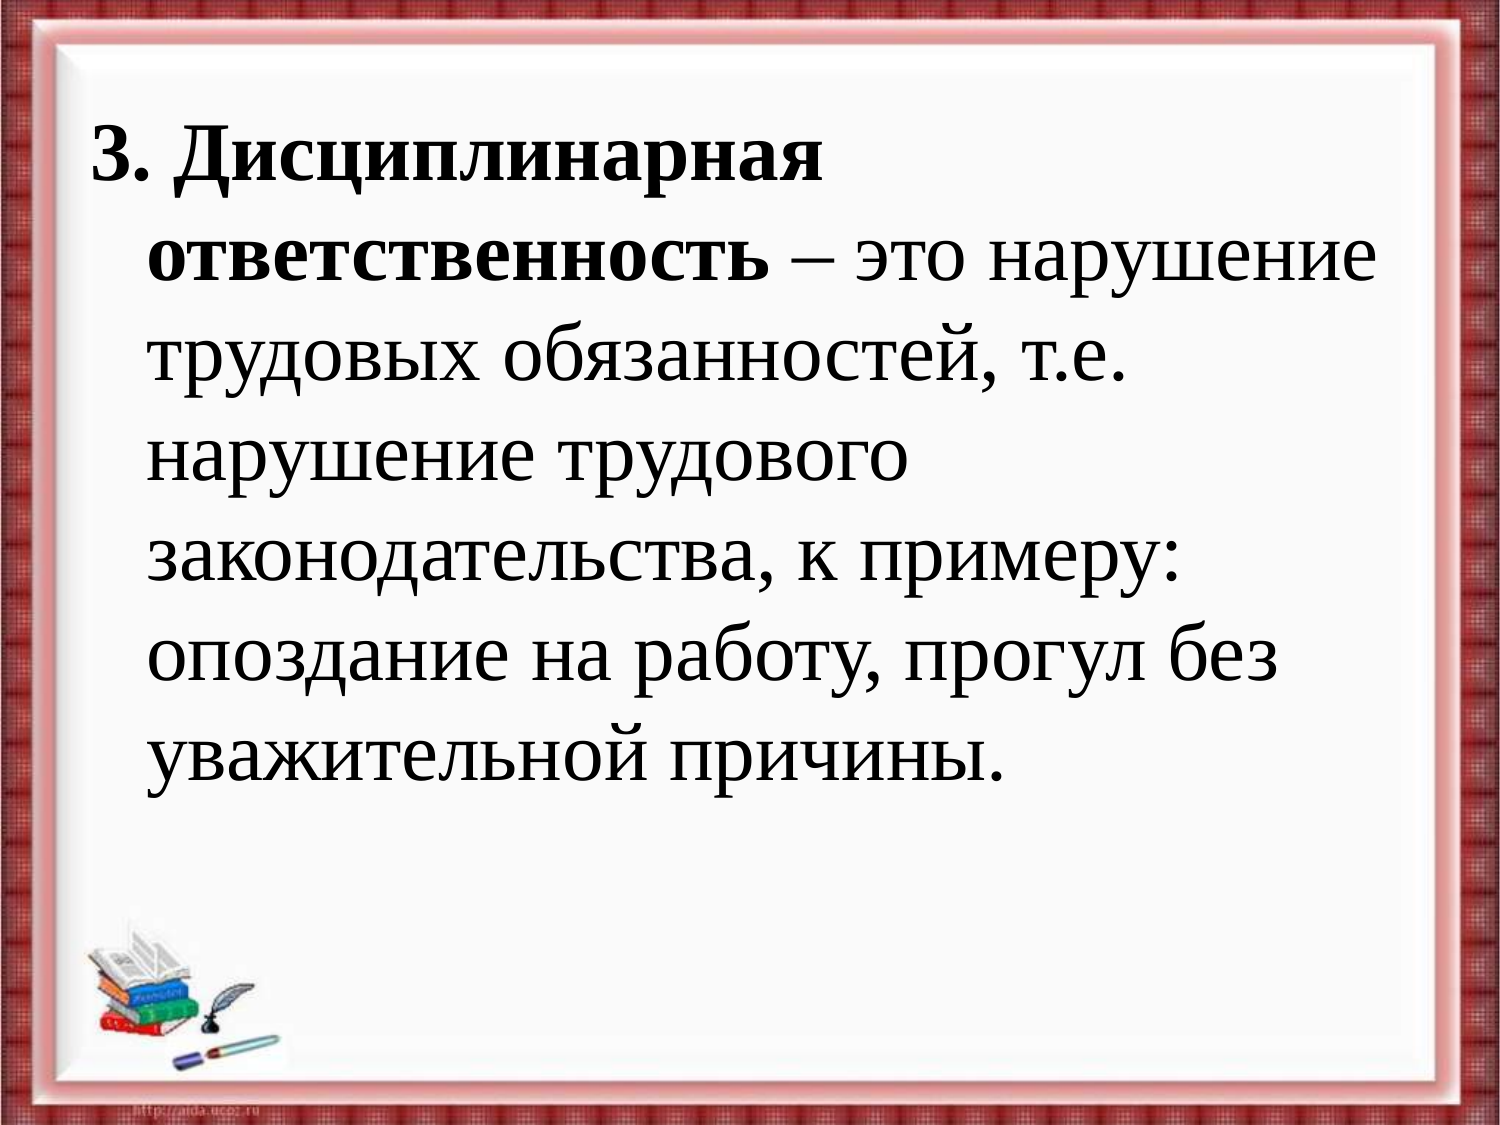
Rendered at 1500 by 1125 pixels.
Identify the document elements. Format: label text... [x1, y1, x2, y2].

list 3. Дисциплинарная ответственность – это нарушение трудовых обязанностей, т.е. нарушение трудового законодательства, к примеру: опоздание на работу, прогул без уважительной причины. [74, 89, 1426, 1006]
picture [0, 0, 1500, 1125]
